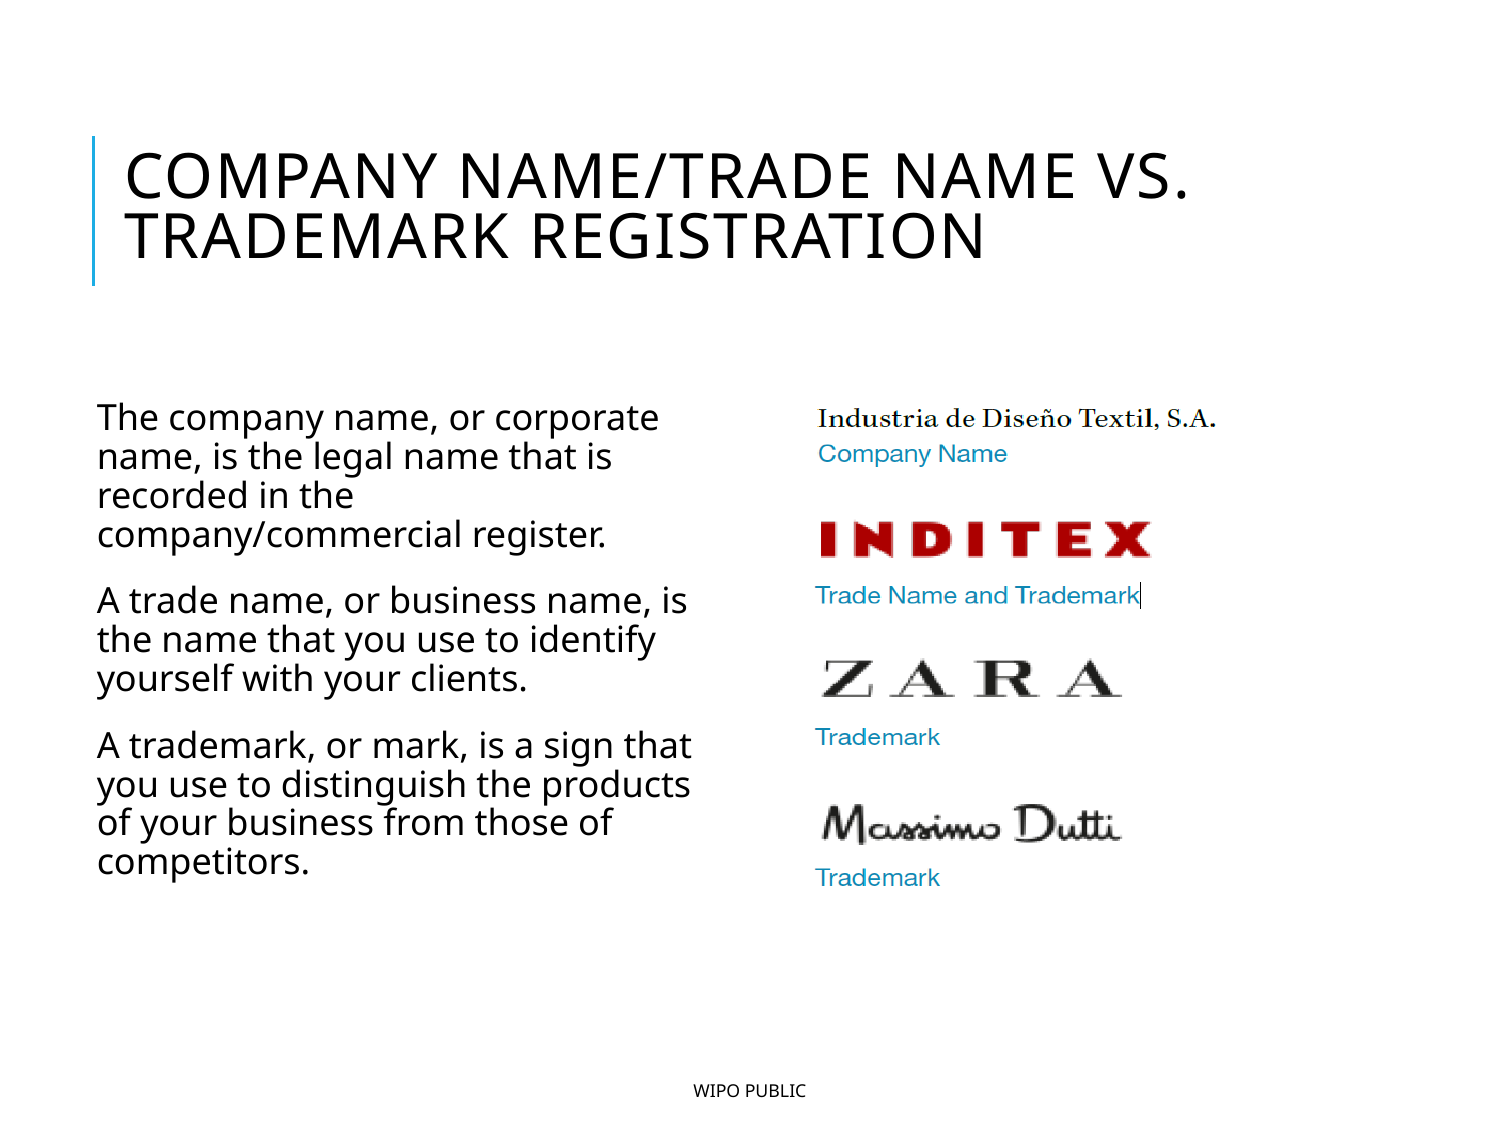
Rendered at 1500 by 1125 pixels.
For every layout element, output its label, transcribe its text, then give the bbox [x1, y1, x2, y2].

list The company name, or corporate name, is the legal name that is recorded in the company/commercial register. A trade name, or business name, is the name that you use to identify yourself with your clients. A trademark, or mark, is a sign that you use to distinguish the products of your business from those of competitors. [75, 392, 738, 895]
title Company name/Trade name vs. Trademark registration [112, 140, 1463, 282]
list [787, 391, 1228, 895]
